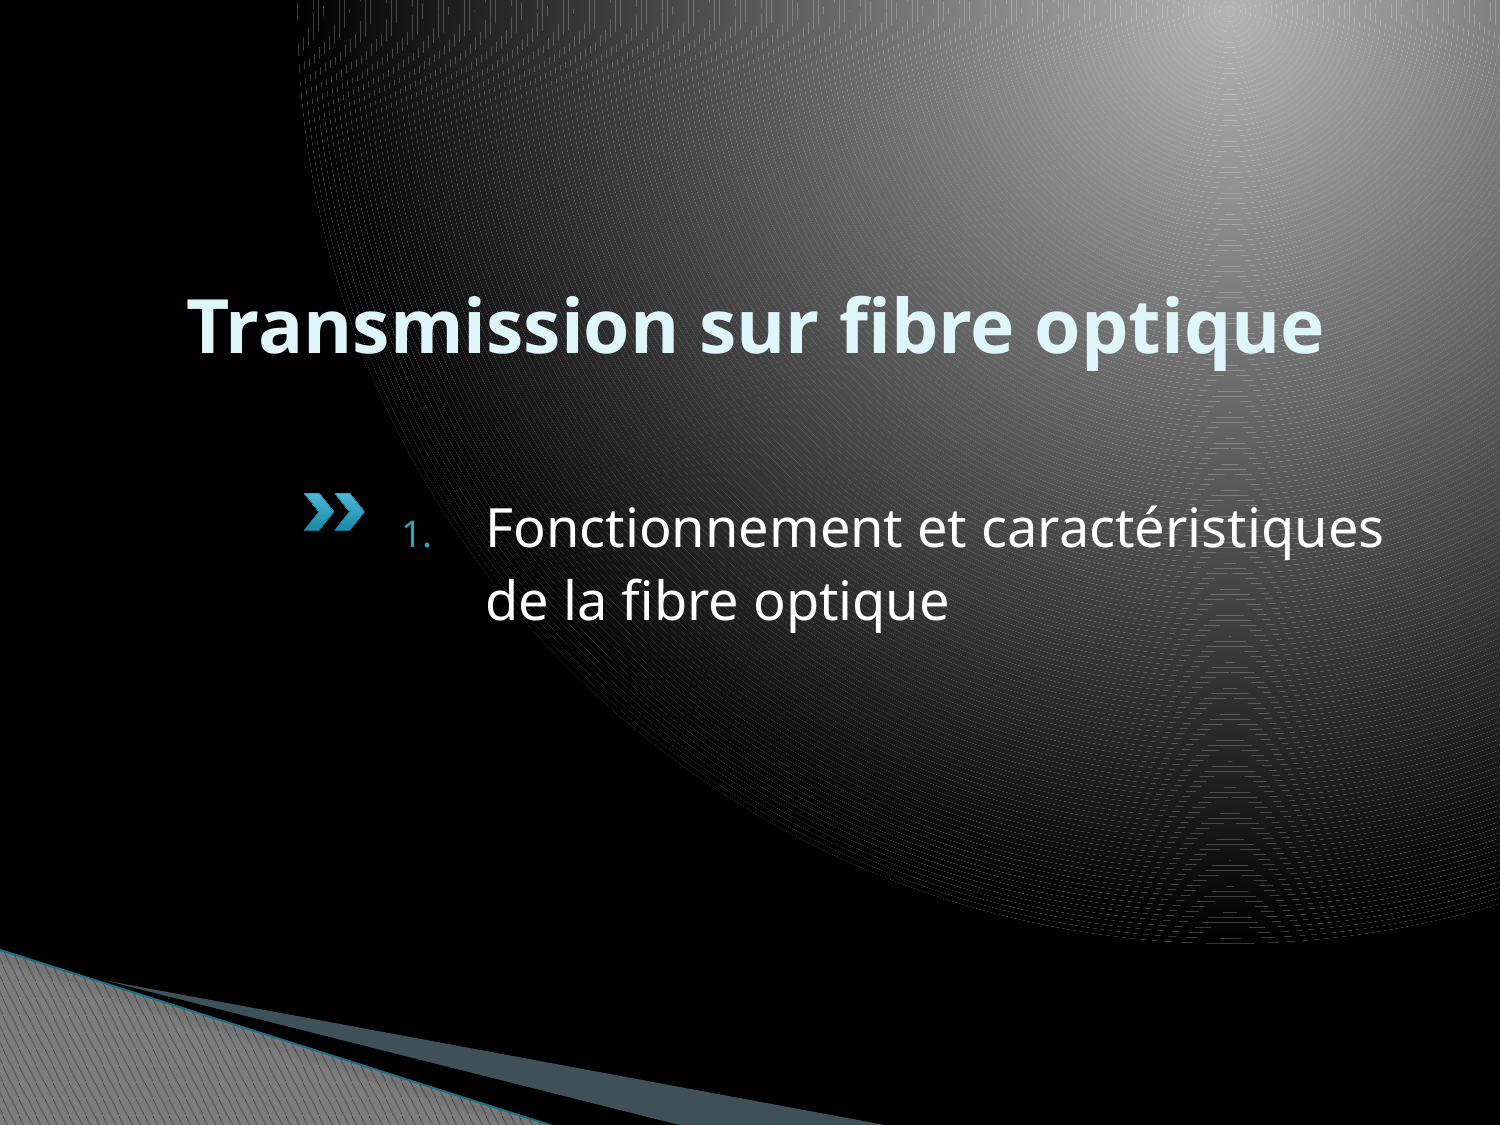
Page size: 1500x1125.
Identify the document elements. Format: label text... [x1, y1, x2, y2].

list Fonctionnement et caractéristiques de la fibre optique [386, 485, 1500, 916]
title Transmission sur fibre optique [118, 173, 1394, 474]
picture [0, 952, 543, 1125]
